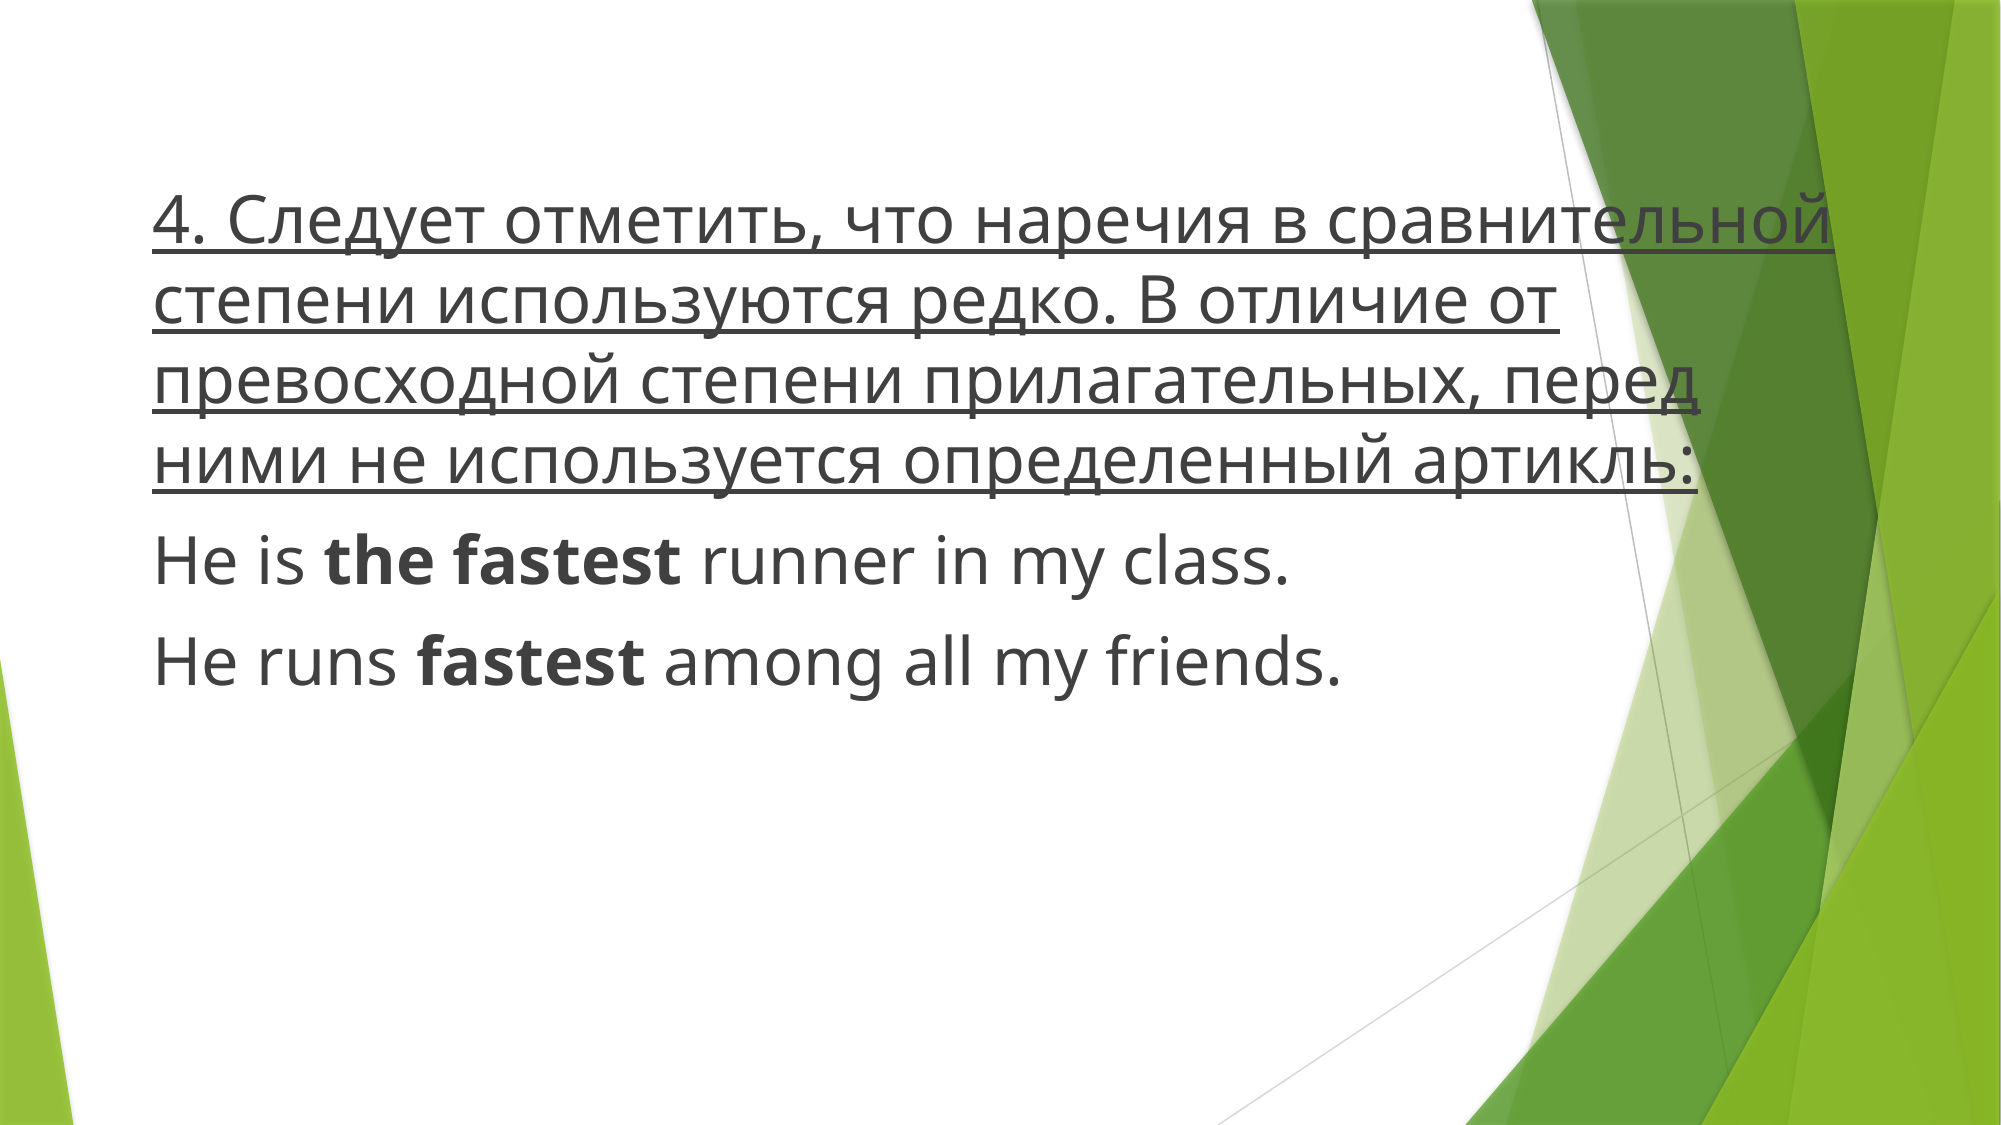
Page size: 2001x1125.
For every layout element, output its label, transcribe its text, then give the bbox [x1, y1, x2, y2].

list 4. Следует отметить, что наречия в сравнительной степени используются редко. В отличие от превосходной степени прилагательных, перед ними не используется определенный артикль: He is the fastest runner in my class. He runs fastest among all my friends. [137, 169, 1863, 1014]
